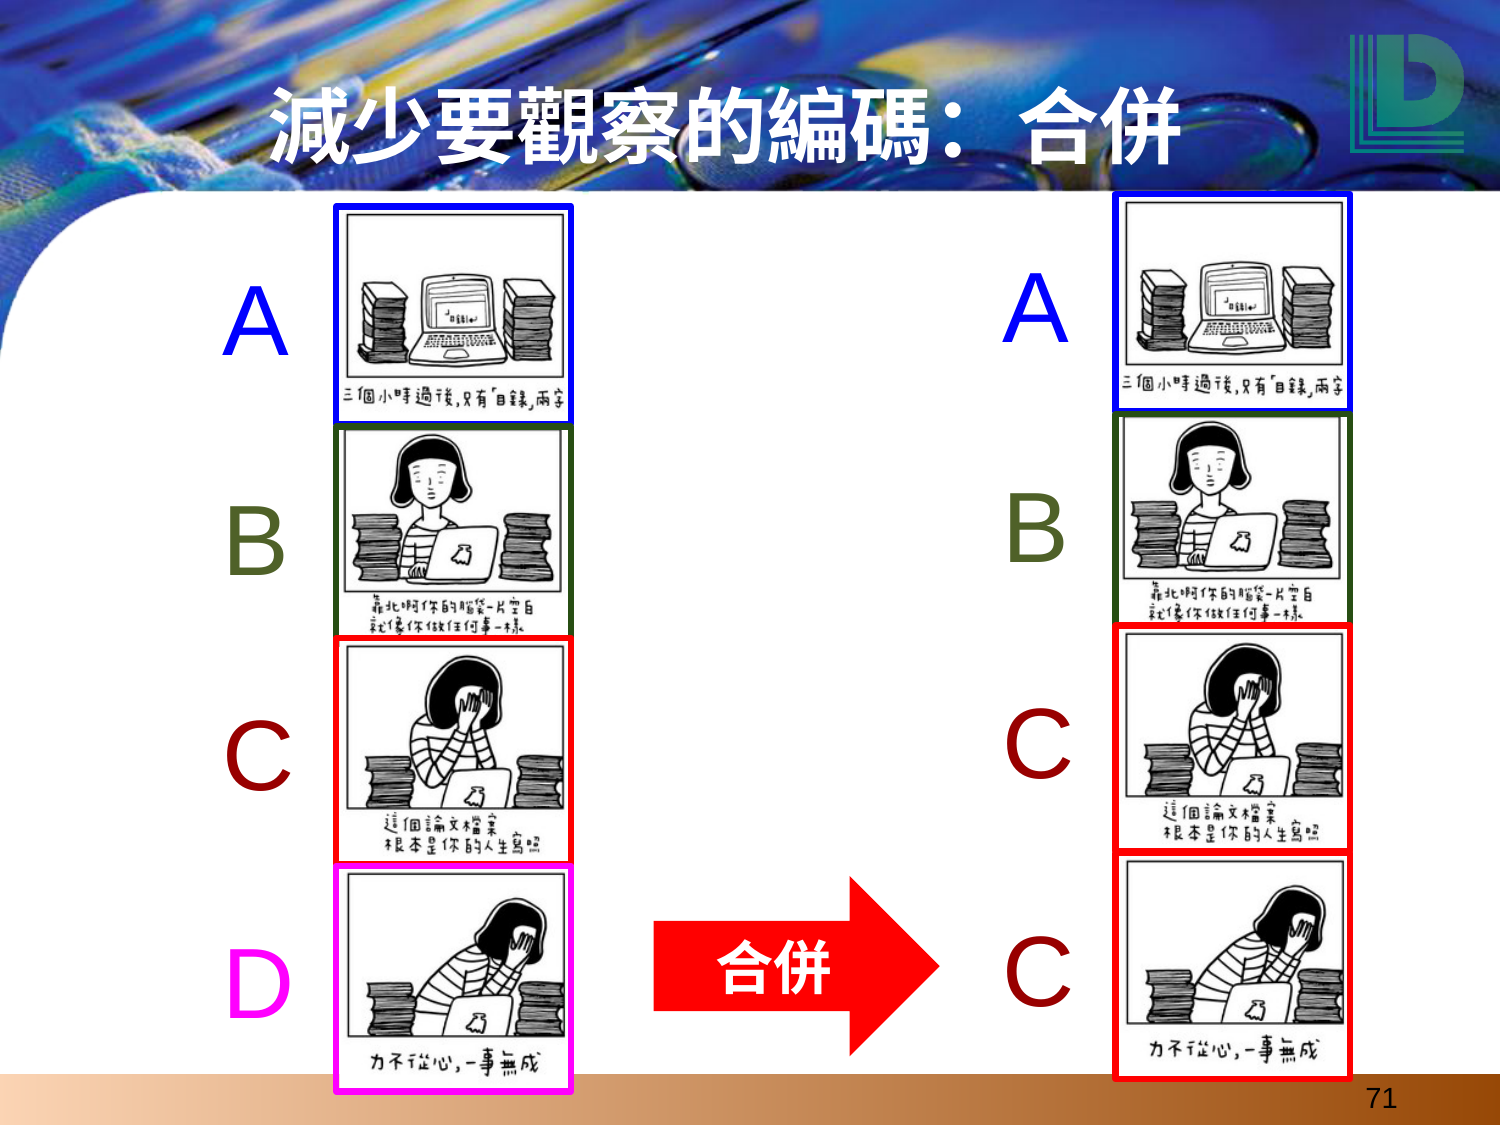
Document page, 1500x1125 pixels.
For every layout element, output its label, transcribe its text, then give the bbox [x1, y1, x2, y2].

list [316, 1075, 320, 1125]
table_cell 2 [369, 1100, 373, 1125]
picture [0, 0, 1500, 383]
text_box 合併 [653, 875, 940, 1057]
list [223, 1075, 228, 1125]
picture [1118, 856, 1348, 1077]
text_box B [207, 486, 288, 584]
text_box A [207, 266, 288, 364]
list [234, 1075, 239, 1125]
picture [1118, 196, 1348, 409]
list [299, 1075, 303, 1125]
slide_number ‹#› [1350, 1074, 1488, 1118]
text_box D [207, 929, 288, 1028]
text_box C [207, 702, 288, 800]
picture [1118, 416, 1348, 849]
text_box C [987, 917, 1067, 1015]
picture [339, 868, 569, 1089]
text_box A [987, 254, 1067, 352]
text_box C [987, 689, 1067, 787]
picture [339, 209, 569, 422]
text_box B [987, 474, 1067, 572]
picture [339, 429, 569, 861]
title 減少要觀察的編碼：合併 [137, 93, 1313, 190]
